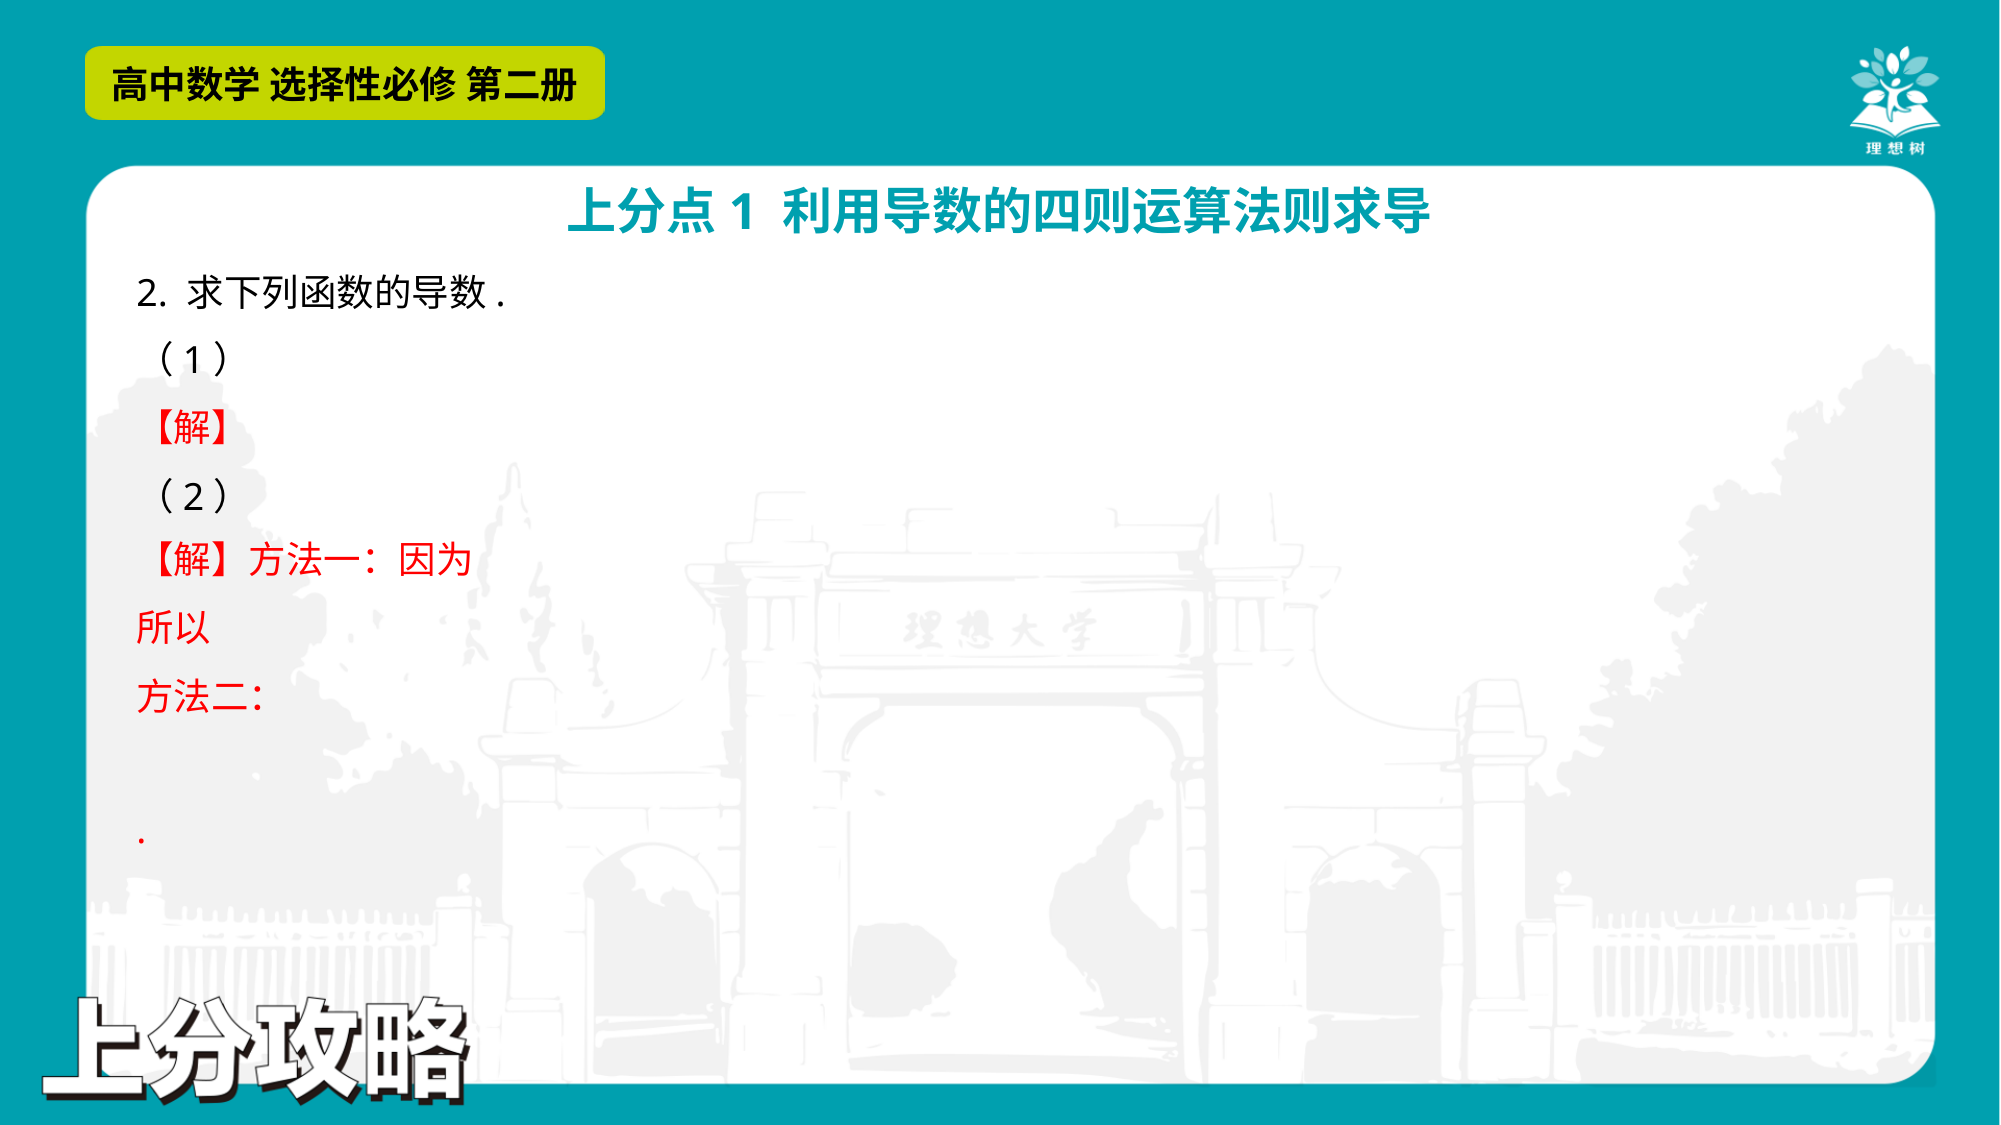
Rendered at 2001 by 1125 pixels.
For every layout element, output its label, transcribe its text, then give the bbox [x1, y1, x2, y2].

picture [0, 0, 2000, 1125]
text_box 2. 求下列函数的导数. [136, 247, 1865, 307]
